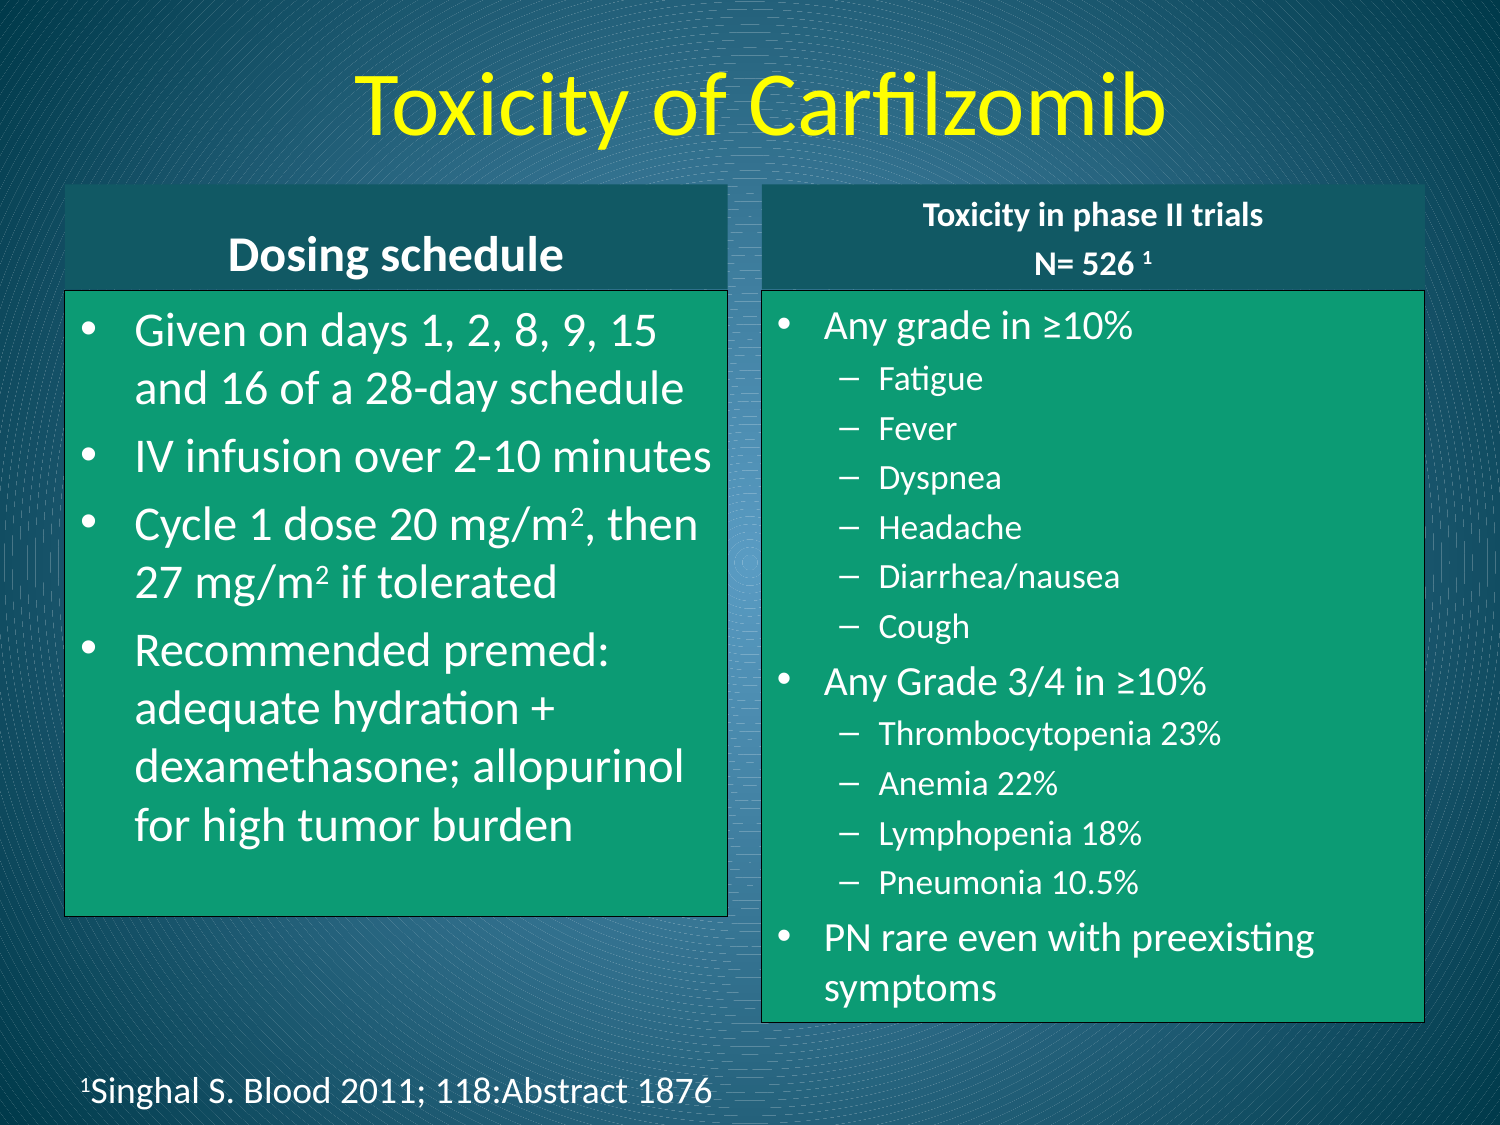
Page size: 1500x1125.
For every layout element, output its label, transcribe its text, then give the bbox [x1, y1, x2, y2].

list Toxicity in phase II trials N= 526 1 [761, 184, 1425, 290]
list Dosing schedule [64, 184, 728, 290]
title Toxicity of Carfilzomib [86, 4, 1437, 193]
text_box 1Singhal S. Blood 2011; 118:Abstract 1876 [64, 1058, 762, 1119]
list Given on days 1, 2, 8, 9, 15 and 16 of a 28-day schedule IV infusion over 2-10 minutes Cycle 1 dose 20 mg/m2, then 27 mg/m2 if tolerated Recommended premed: adequate hydration + dexamethasone; allopurinol for high tumor burden [64, 290, 728, 917]
list Any grade in ≥10% Fatigue Fever Dyspnea Headache Diarrhea/nausea Cough Any Grade 3/4 in ≥10% Thrombocytopenia 23% Anemia 22% Lymphopenia 18% Pneumonia 10.5% PN rare even with preexisting symptoms [761, 290, 1425, 1023]
